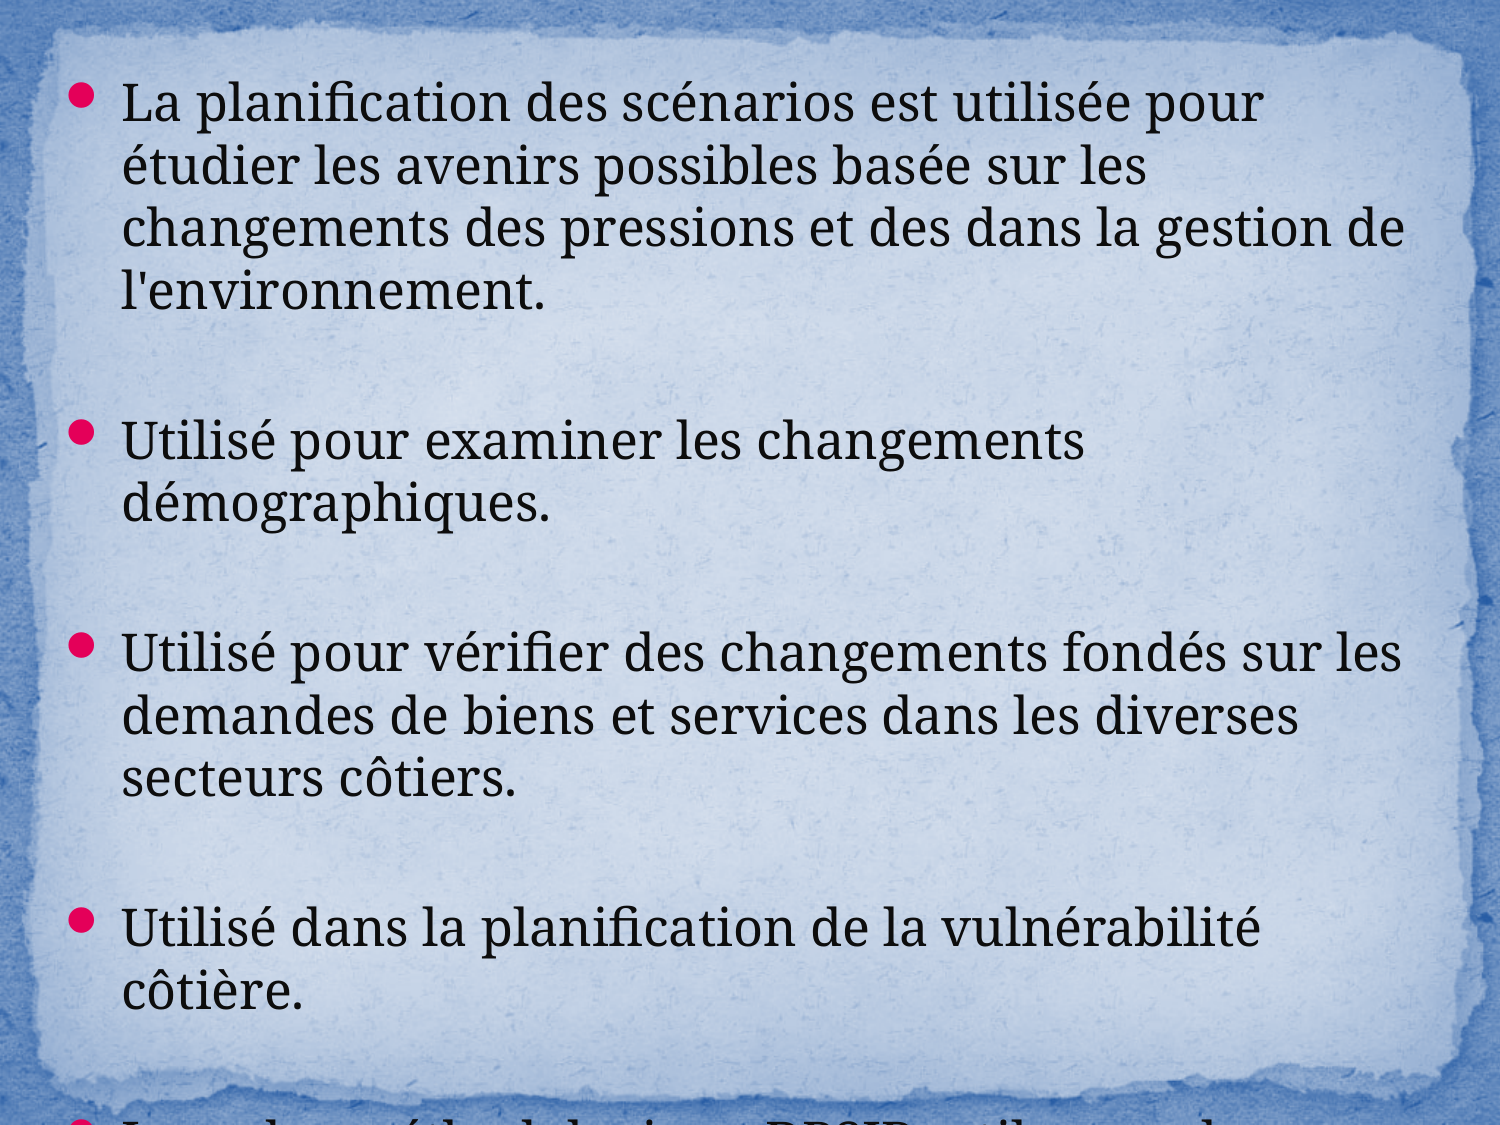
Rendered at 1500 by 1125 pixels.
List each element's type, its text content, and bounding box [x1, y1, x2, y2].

list La planification des scénarios est utilisée pour étudier les avenirs possibles basée sur les changements des pressions et des dans la gestion de l'environnement. Utilisé pour examiner les changements démographiques. Utilisé pour vérifier des changements fondés sur les demandes de biens et services dans les diverses secteurs côtiers. Utilisé dans la planification de la vulnérabilité côtière. Le cadre méthodologique DPSIR: utile pour la planification de scénario. [50, 62, 1425, 813]
